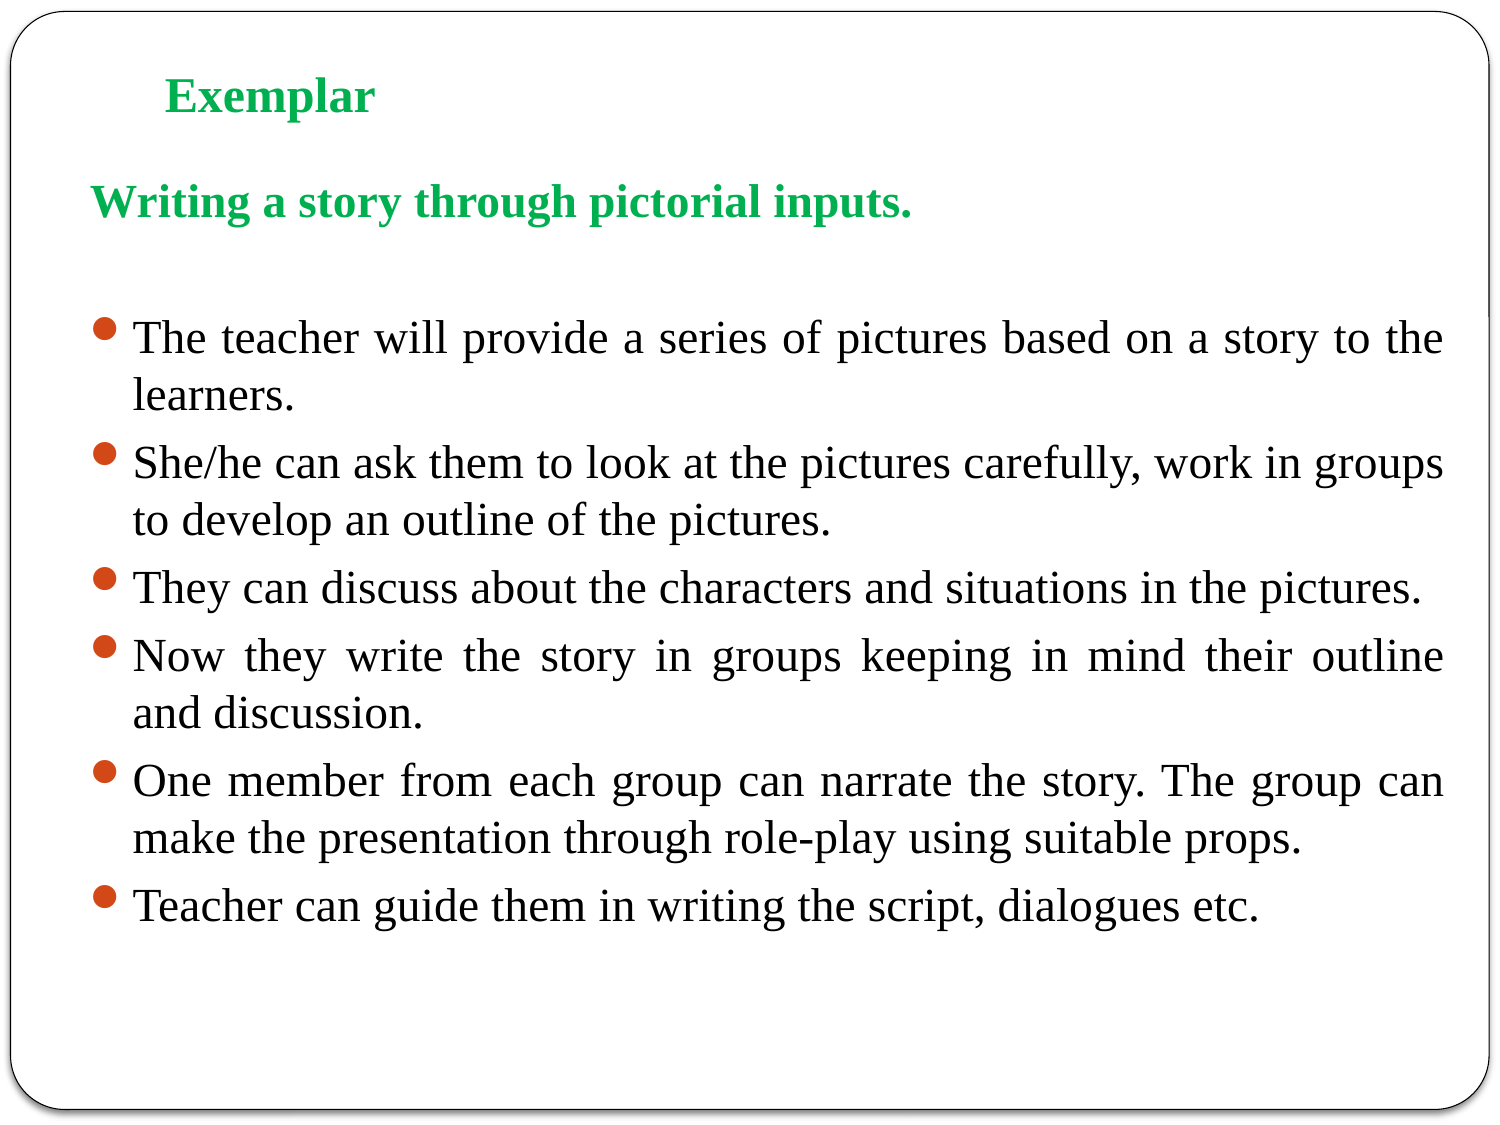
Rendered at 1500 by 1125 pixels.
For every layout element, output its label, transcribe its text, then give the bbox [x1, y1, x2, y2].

title Exemplar [150, 45, 1425, 138]
list Writing a story through pictorial inputs. The teacher will provide a series of pictures based on a story to the learners. She/he can ask them to look at the pictures carefully, work in groups to develop an outline of the pictures. They can discuss about the characters and situations in the pictures. Now they write the story in groups keeping in mind their outline and discussion. One member from each group can narrate the story. The group can make the presentation through role-play using suitable props. Teacher can guide them in writing the script, dialogues etc. [75, 162, 1463, 988]
